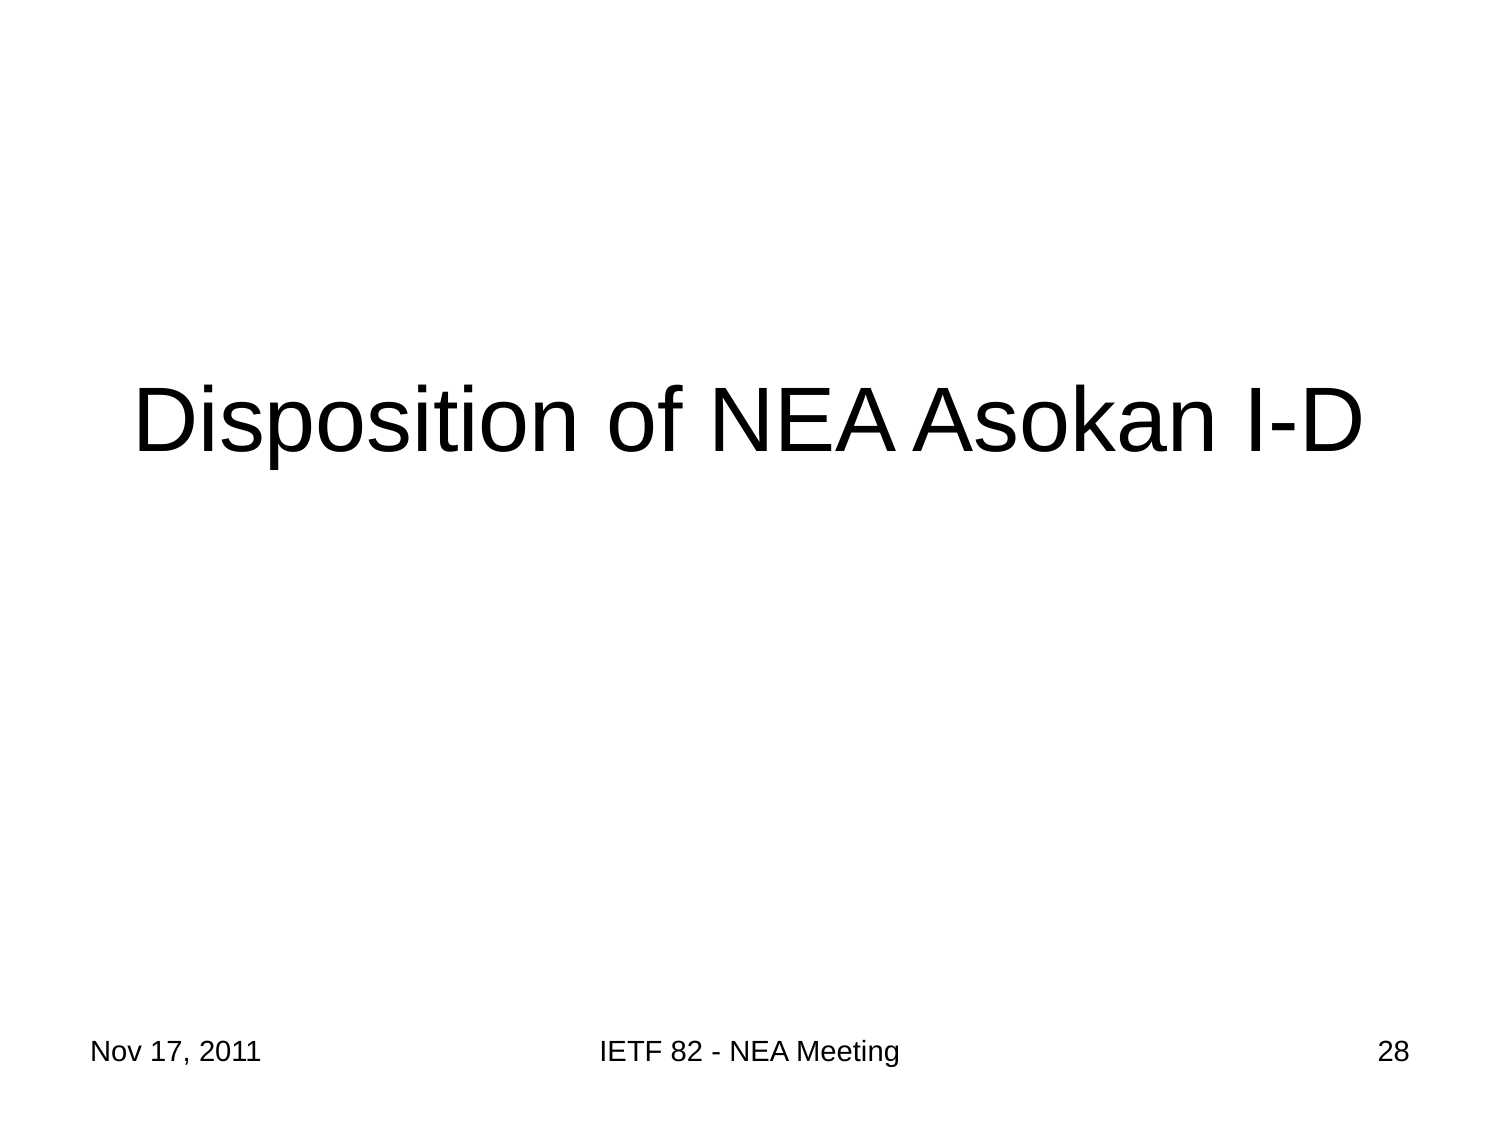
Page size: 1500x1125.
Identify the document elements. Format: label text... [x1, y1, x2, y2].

footer IETF 82 - NEA Meeting [512, 1024, 988, 1103]
title Disposition of NEA Asokan I-D [112, 349, 1388, 591]
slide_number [74, 1024, 426, 1103]
slide_number 28 [1074, 1024, 1426, 1103]
